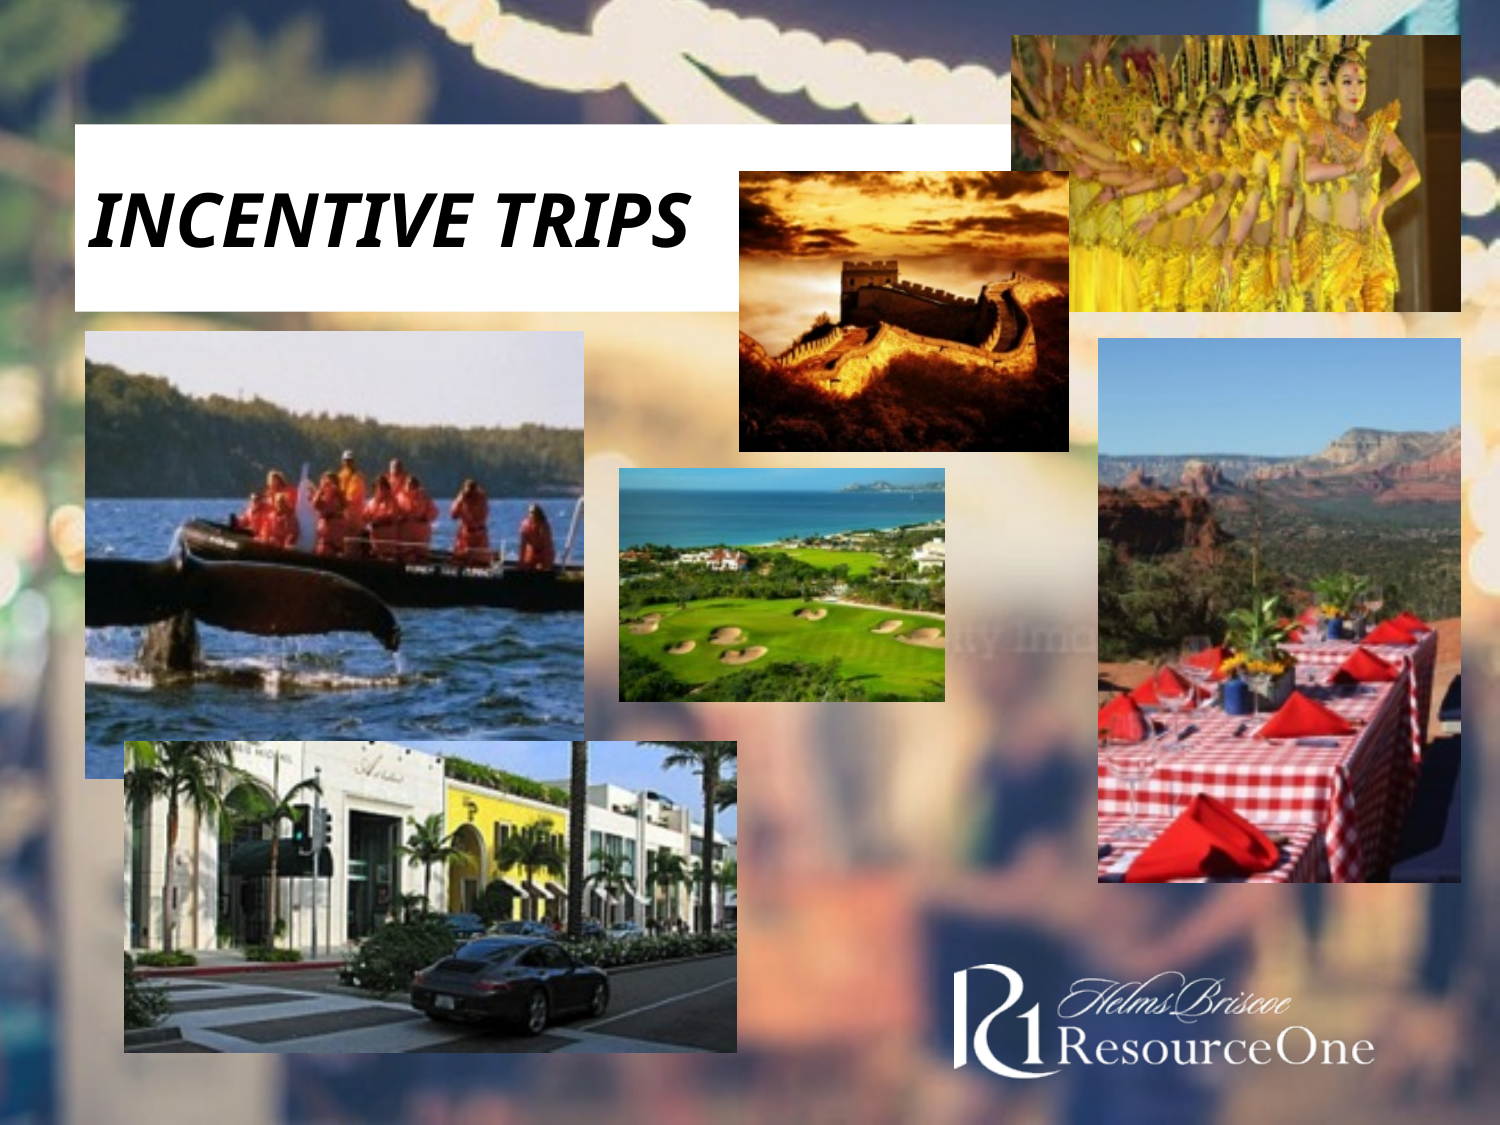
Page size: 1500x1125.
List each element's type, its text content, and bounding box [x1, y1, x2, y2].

picture [0, 0, 1500, 1125]
title INCENTIVE TRIPS [75, 124, 1005, 312]
